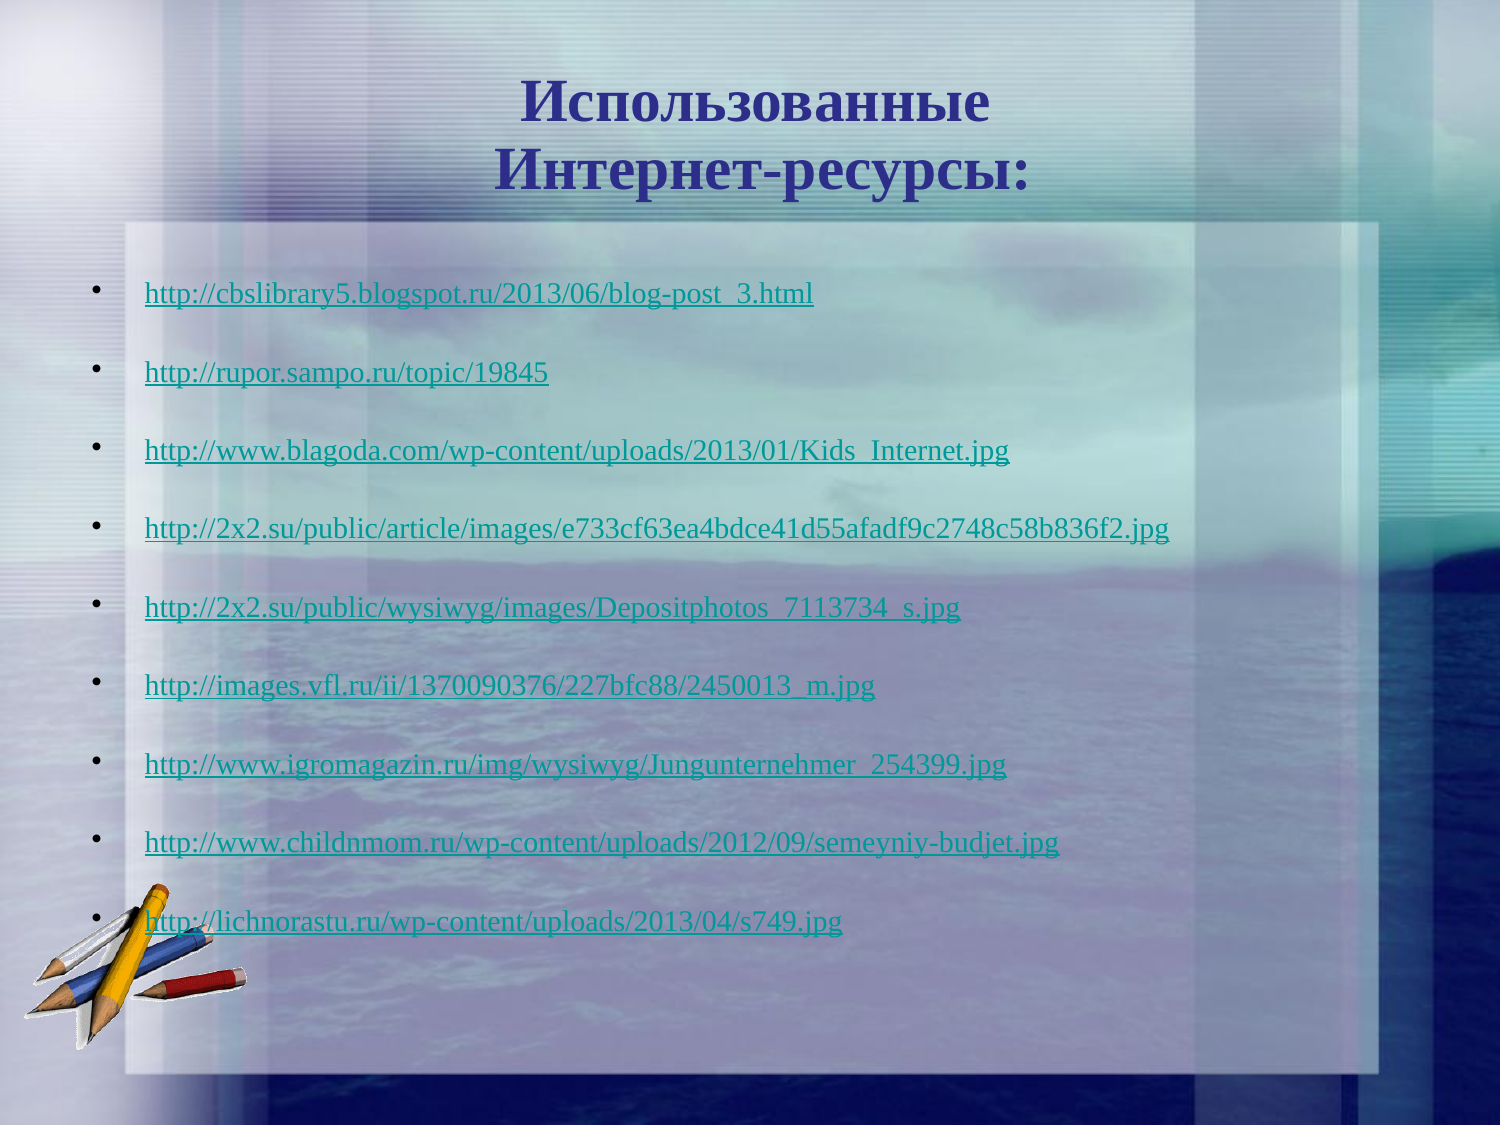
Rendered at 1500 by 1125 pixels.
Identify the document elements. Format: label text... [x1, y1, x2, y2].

list http://cbslibrary5.blogspot.ru/2013/06/blog-post_3.html http://rupor.sampo.ru/topic/19845 http://www.blagoda.com/wp-content/uploads/2013/01/Kids_Internet.jpg http://2x2.su/public/article/images/e733cf63ea4bdce41d55afadf9c2748c58b836f2.jpg http://2x2.su/public/wysiwyg/images/Depositphotos_7113734_s.jpg http://images.vfl.ru/ii/1370090376/227bfc88/2450013_m.jpg http://www.igromagazin.ru/img/wysiwyg/Jungunternehmer_254399.jpg http://www.childnmom.ru/wp-content/uploads/2012/09/semeyniy-budjet.jpg http://lichnorastu.ru/wp-content/uploads/2013/04/s749.jpg [76, 269, 1325, 950]
picture [0, 0, 1500, 1125]
title Использованные Интернет-ресурсы: [88, 58, 1439, 212]
